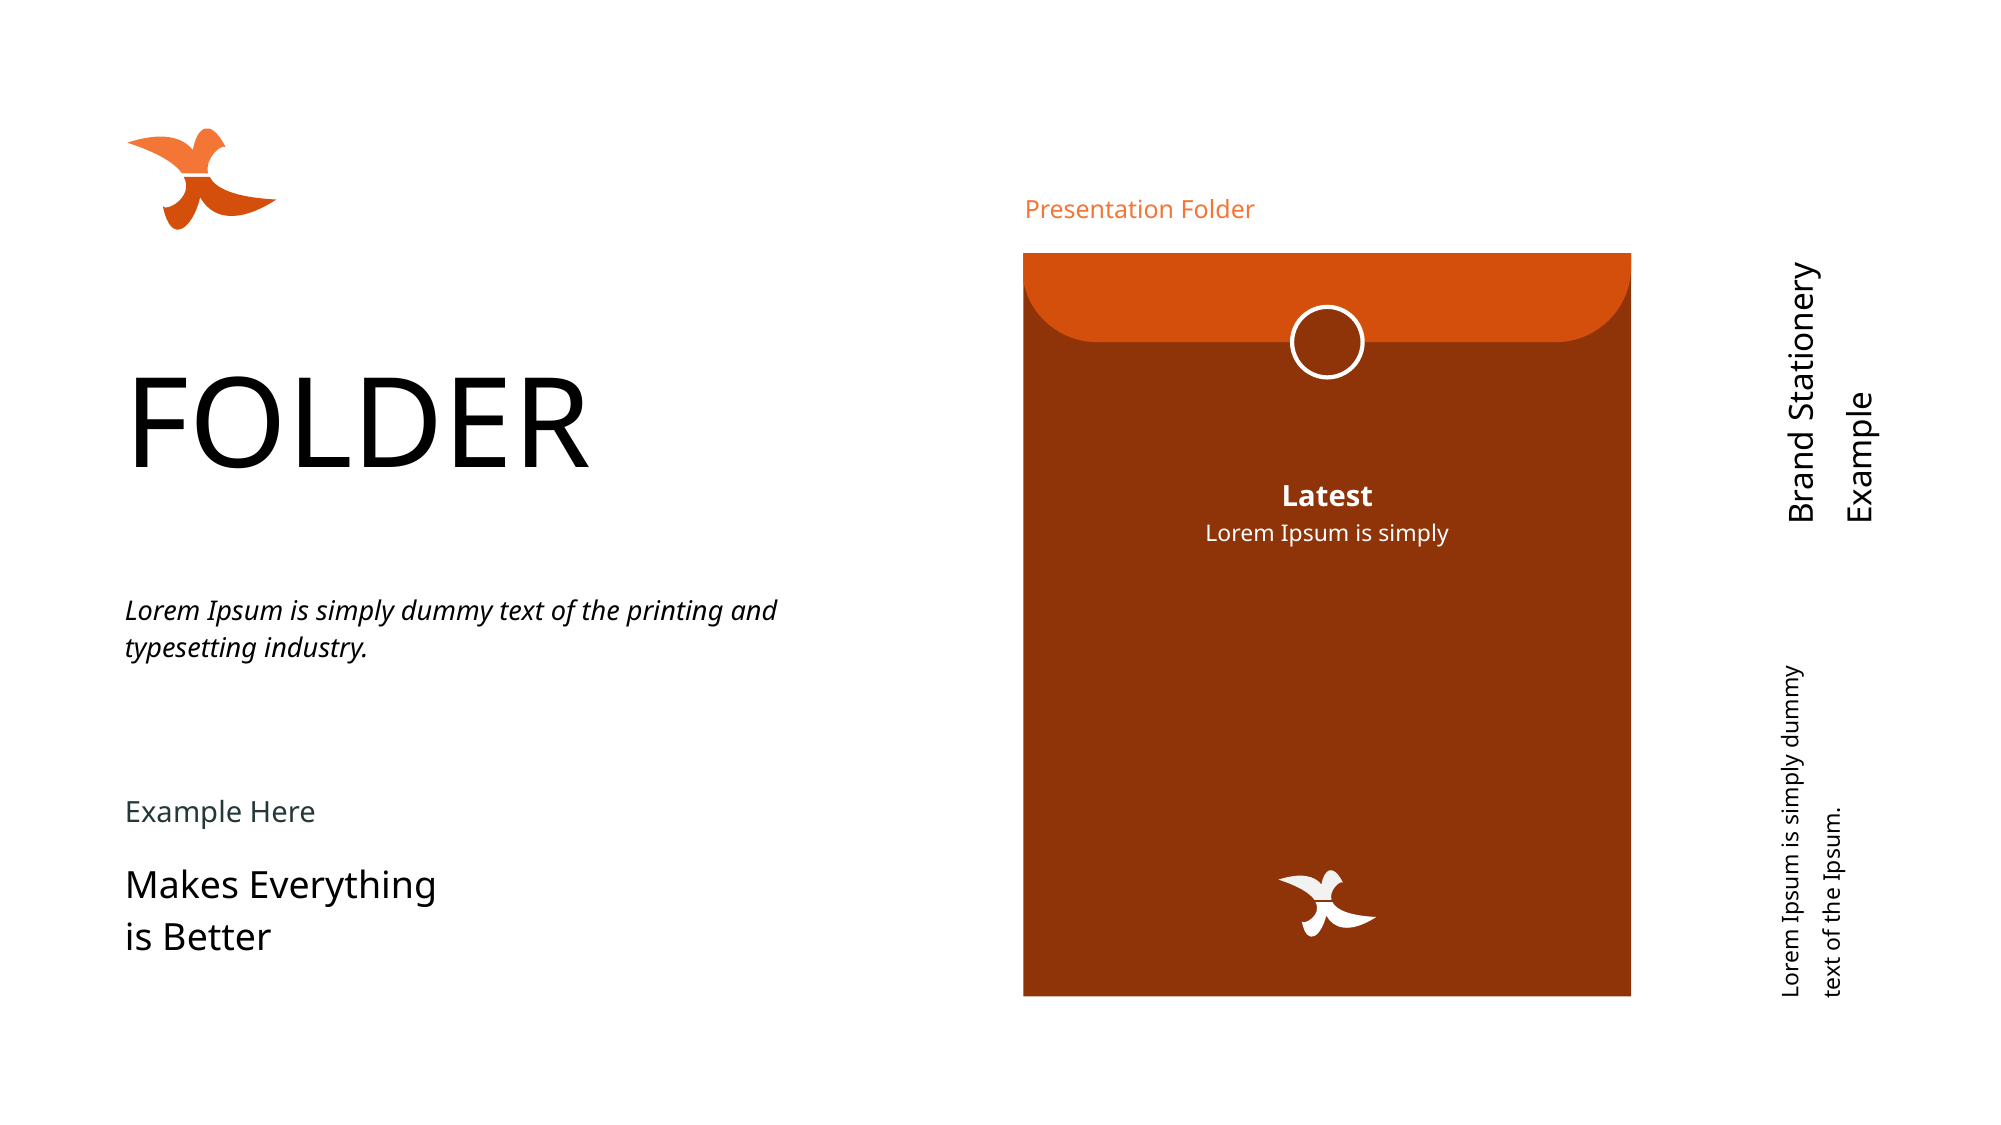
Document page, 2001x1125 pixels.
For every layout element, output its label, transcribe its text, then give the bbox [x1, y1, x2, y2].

text_box Makes Everything is Better [110, 846, 520, 966]
text_box Lorem Ipsum is simply dummy text of the Ipsum. [1753, 618, 1852, 1014]
text_box Presentation Folder [1009, 186, 1490, 231]
text_box [1022, 252, 1633, 344]
text_box Brand Stationery Example [1753, 191, 1886, 540]
text_box [162, 176, 277, 230]
text_box [1278, 870, 1343, 900]
text_box [127, 128, 226, 174]
text_box [1022, 280, 1632, 997]
text_box Lorem Ipsum is simply dummy text of the printing and typesetting industry. [110, 580, 811, 671]
text_box [1291, 305, 1364, 379]
text_box Example Here [110, 786, 371, 836]
text_box [1301, 902, 1377, 937]
text_box Latest Lorem Ipsum is simply [1169, 471, 1485, 553]
text_box FOLDER [110, 338, 1150, 500]
